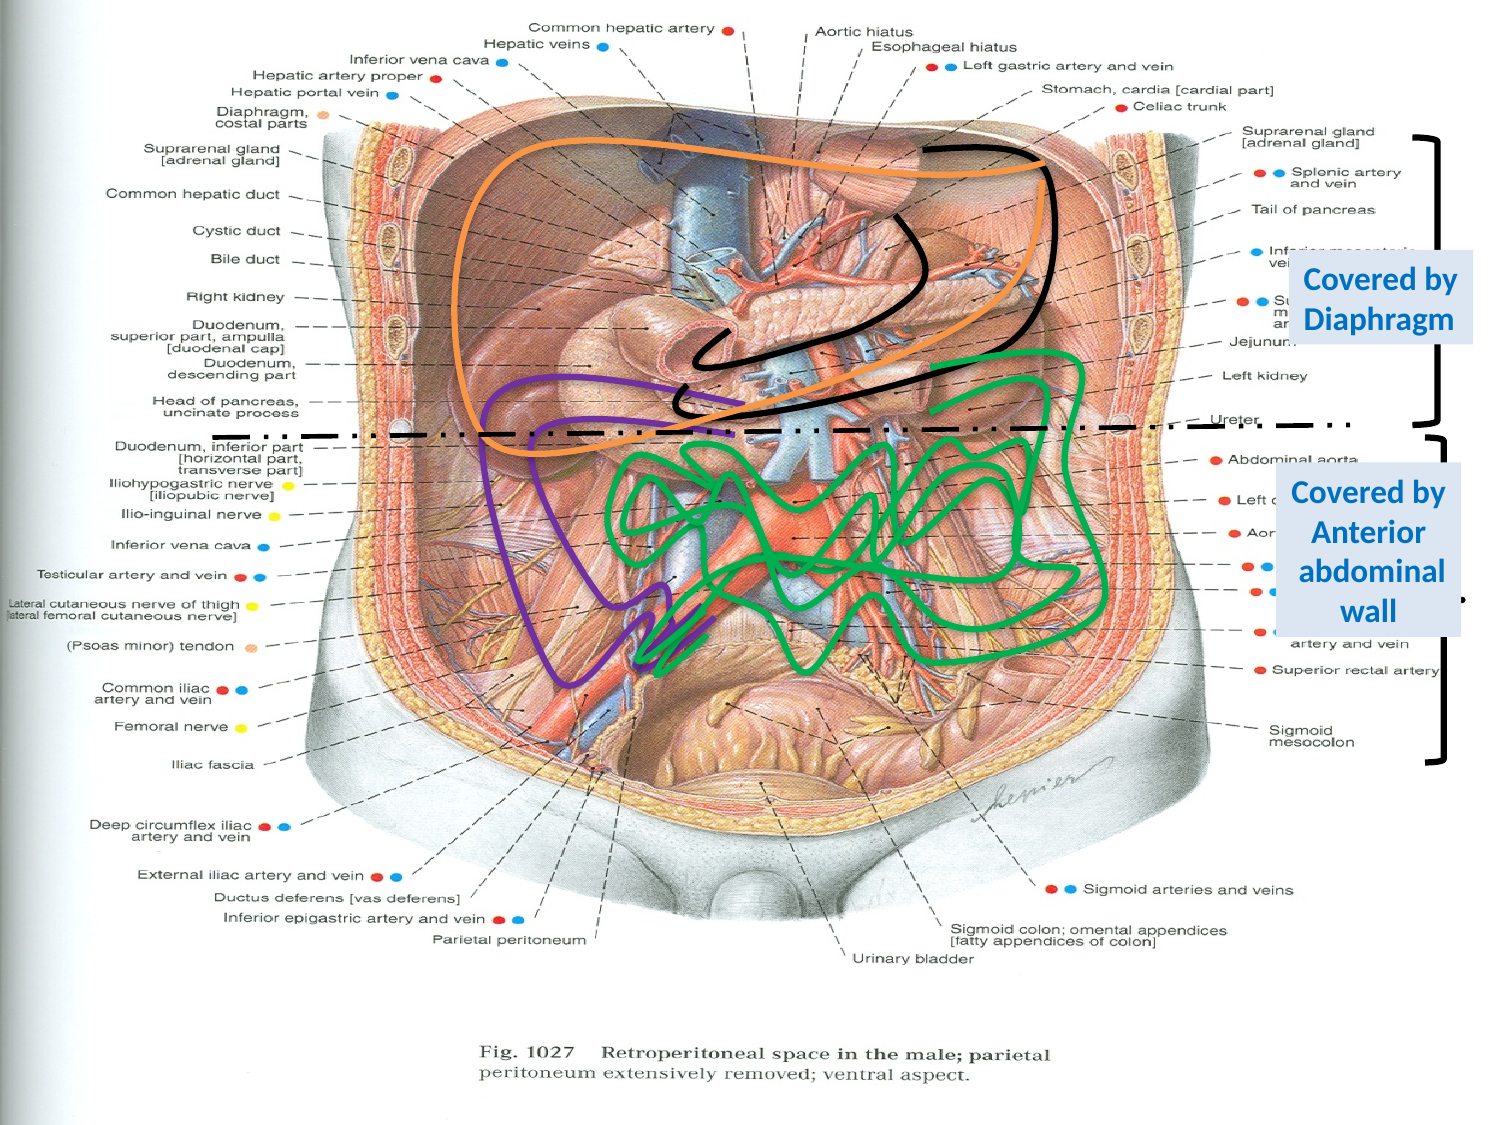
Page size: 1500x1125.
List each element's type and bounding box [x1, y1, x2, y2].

picture [0, 0, 1500, 1125]
text_box [212, 424, 1351, 438]
